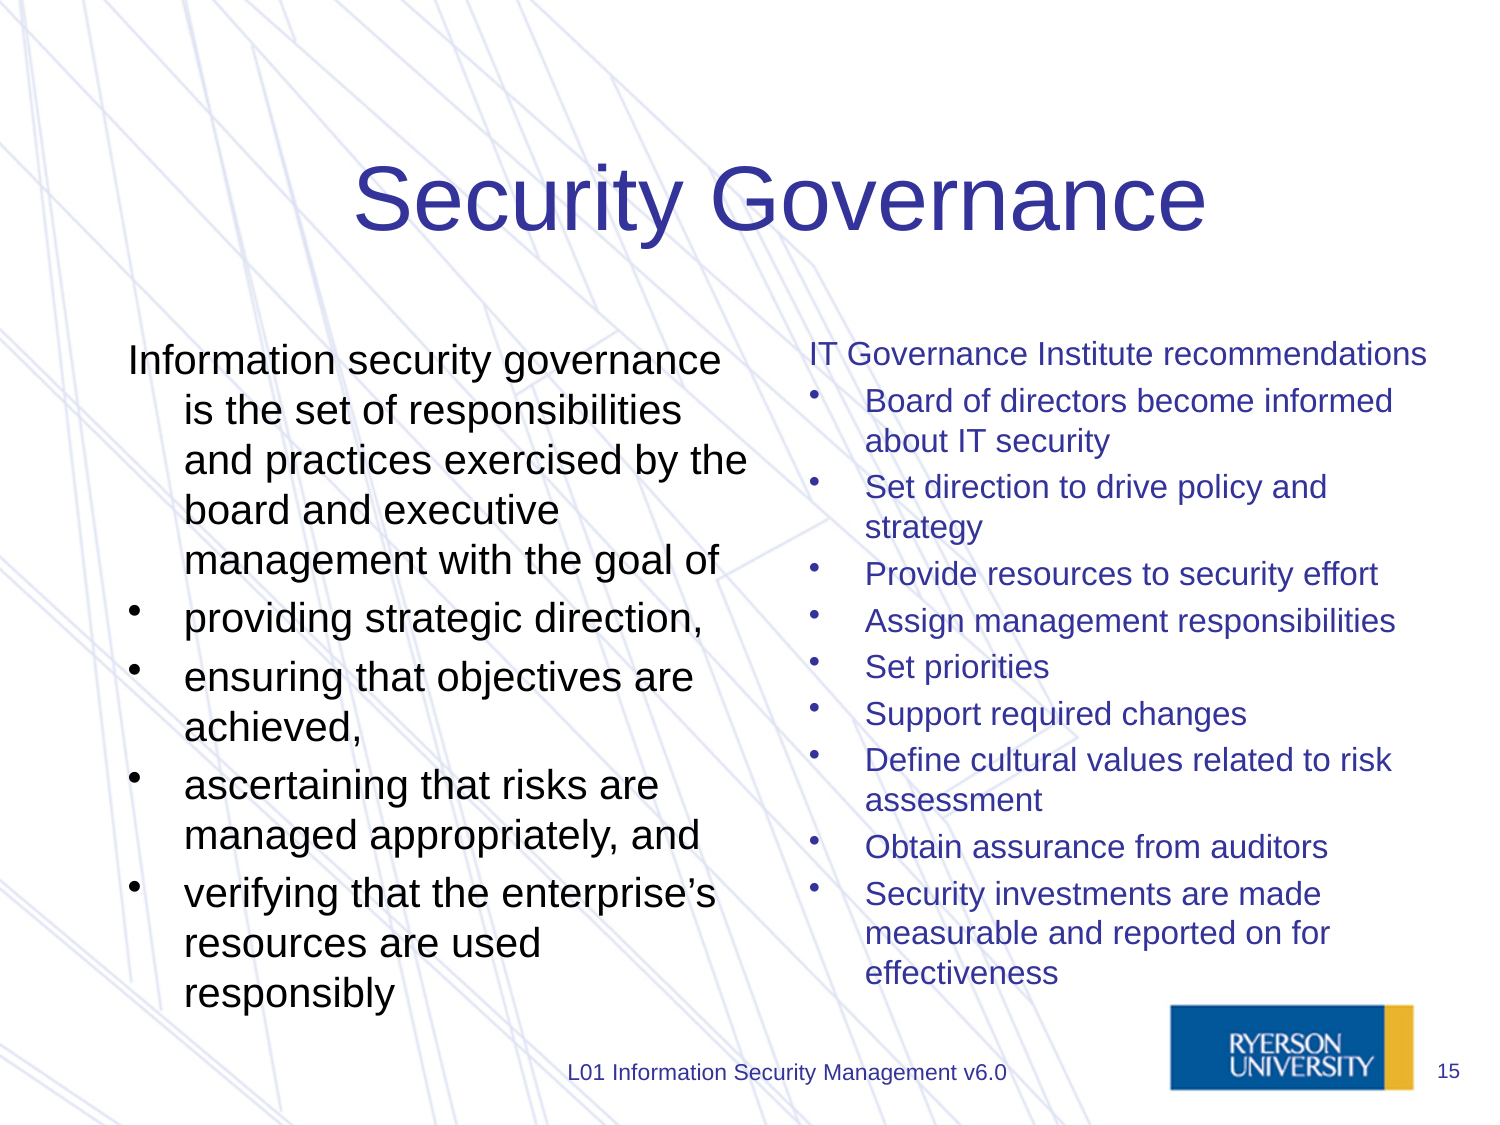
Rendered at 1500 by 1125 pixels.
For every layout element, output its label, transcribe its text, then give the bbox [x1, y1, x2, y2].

picture [0, 0, 1500, 1125]
slide_number 15 [1399, 1049, 1476, 1113]
footer L01 Information Security Management v6.0 [449, 1049, 1126, 1113]
list Information security governance is the set of responsibilities and practices exercised by the board and executive management with the goal of providing strategic direction, ensuring that objectives are achieved, ascertaining that risks are managed appropriately, and verifying that the enterprise’s resources are used responsibly [112, 324, 769, 1001]
title Security Governance [112, 99, 1451, 288]
list IT Governance Institute recommendations Board of directors become informed about IT security Set direction to drive policy and strategy Provide resources to security effort Assign management responsibilities Set priorities Support required changes Define cultural values related to risk assessment Obtain assurance from auditors Security investments are made measurable and reported on for effectiveness [793, 324, 1451, 1001]
